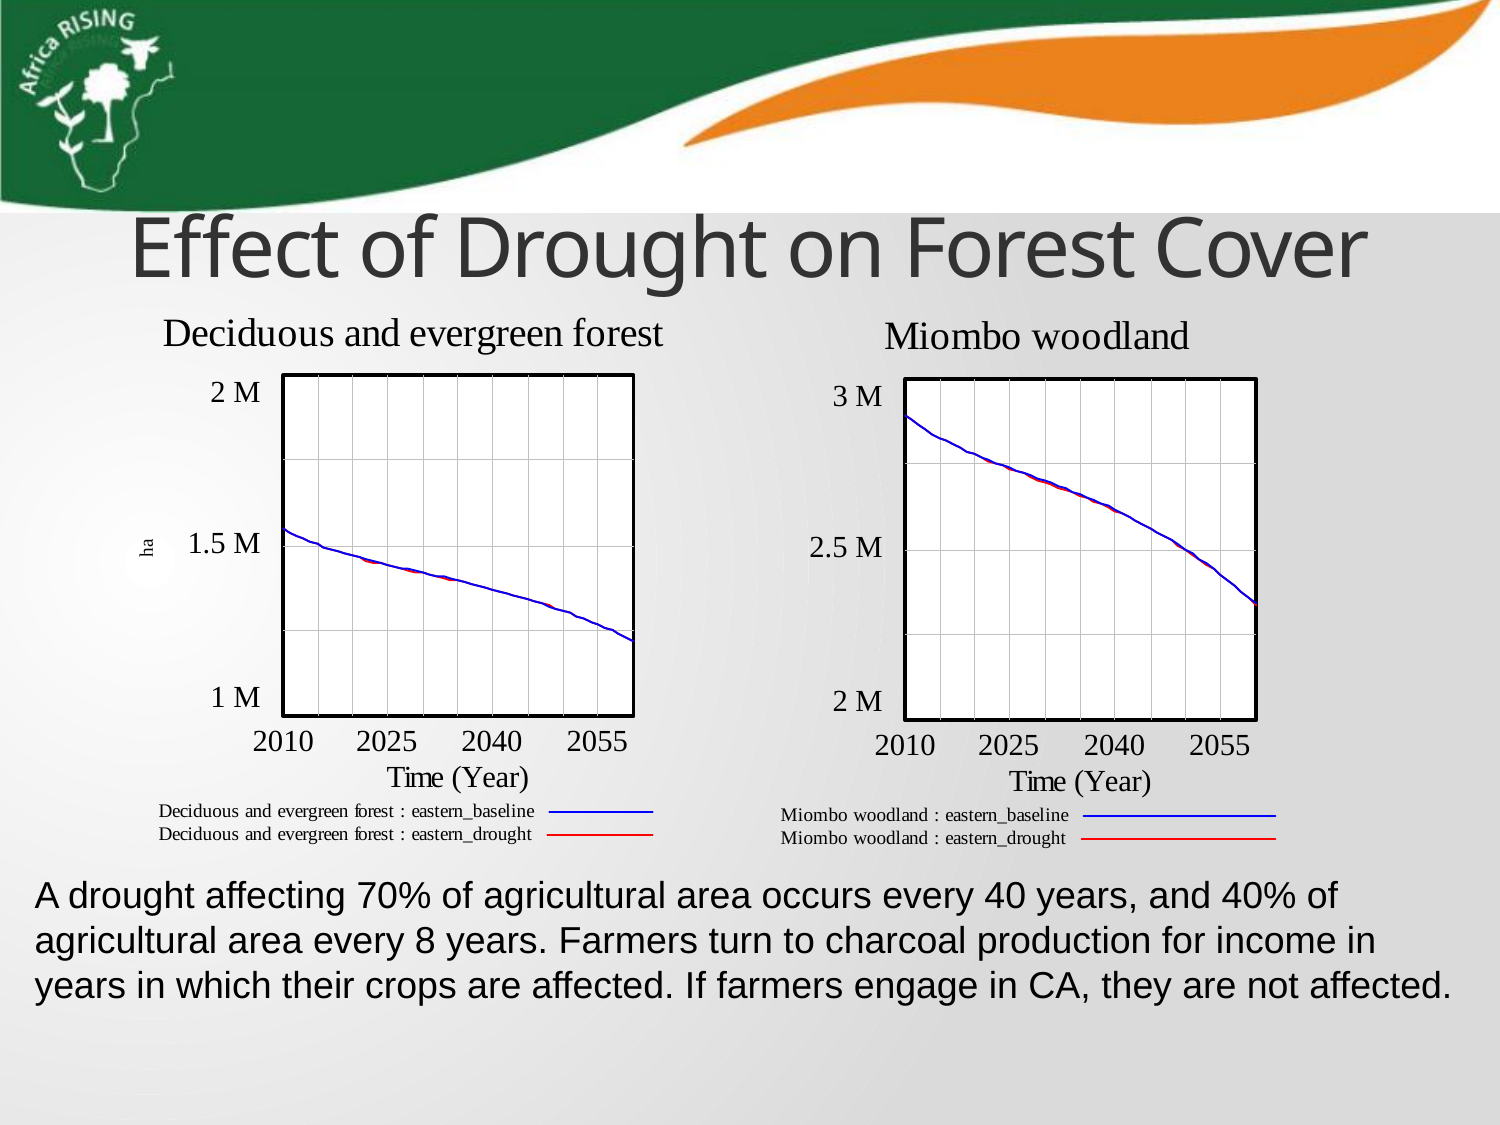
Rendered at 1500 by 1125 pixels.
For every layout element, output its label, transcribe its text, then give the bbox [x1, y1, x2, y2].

picture [749, 290, 1322, 863]
title Effect of Drought on Forest Cover [103, 186, 1397, 350]
picture [0, 0, 1500, 213]
text_box A drought affecting 70% of agricultural area occurs every 40 years, and 40% of agricultural area every 8 years. Farmers turn to charcoal production for income in years in which their crops are affected. If farmers engage in CA, they are not affected. [19, 863, 1473, 1014]
picture [127, 286, 700, 859]
